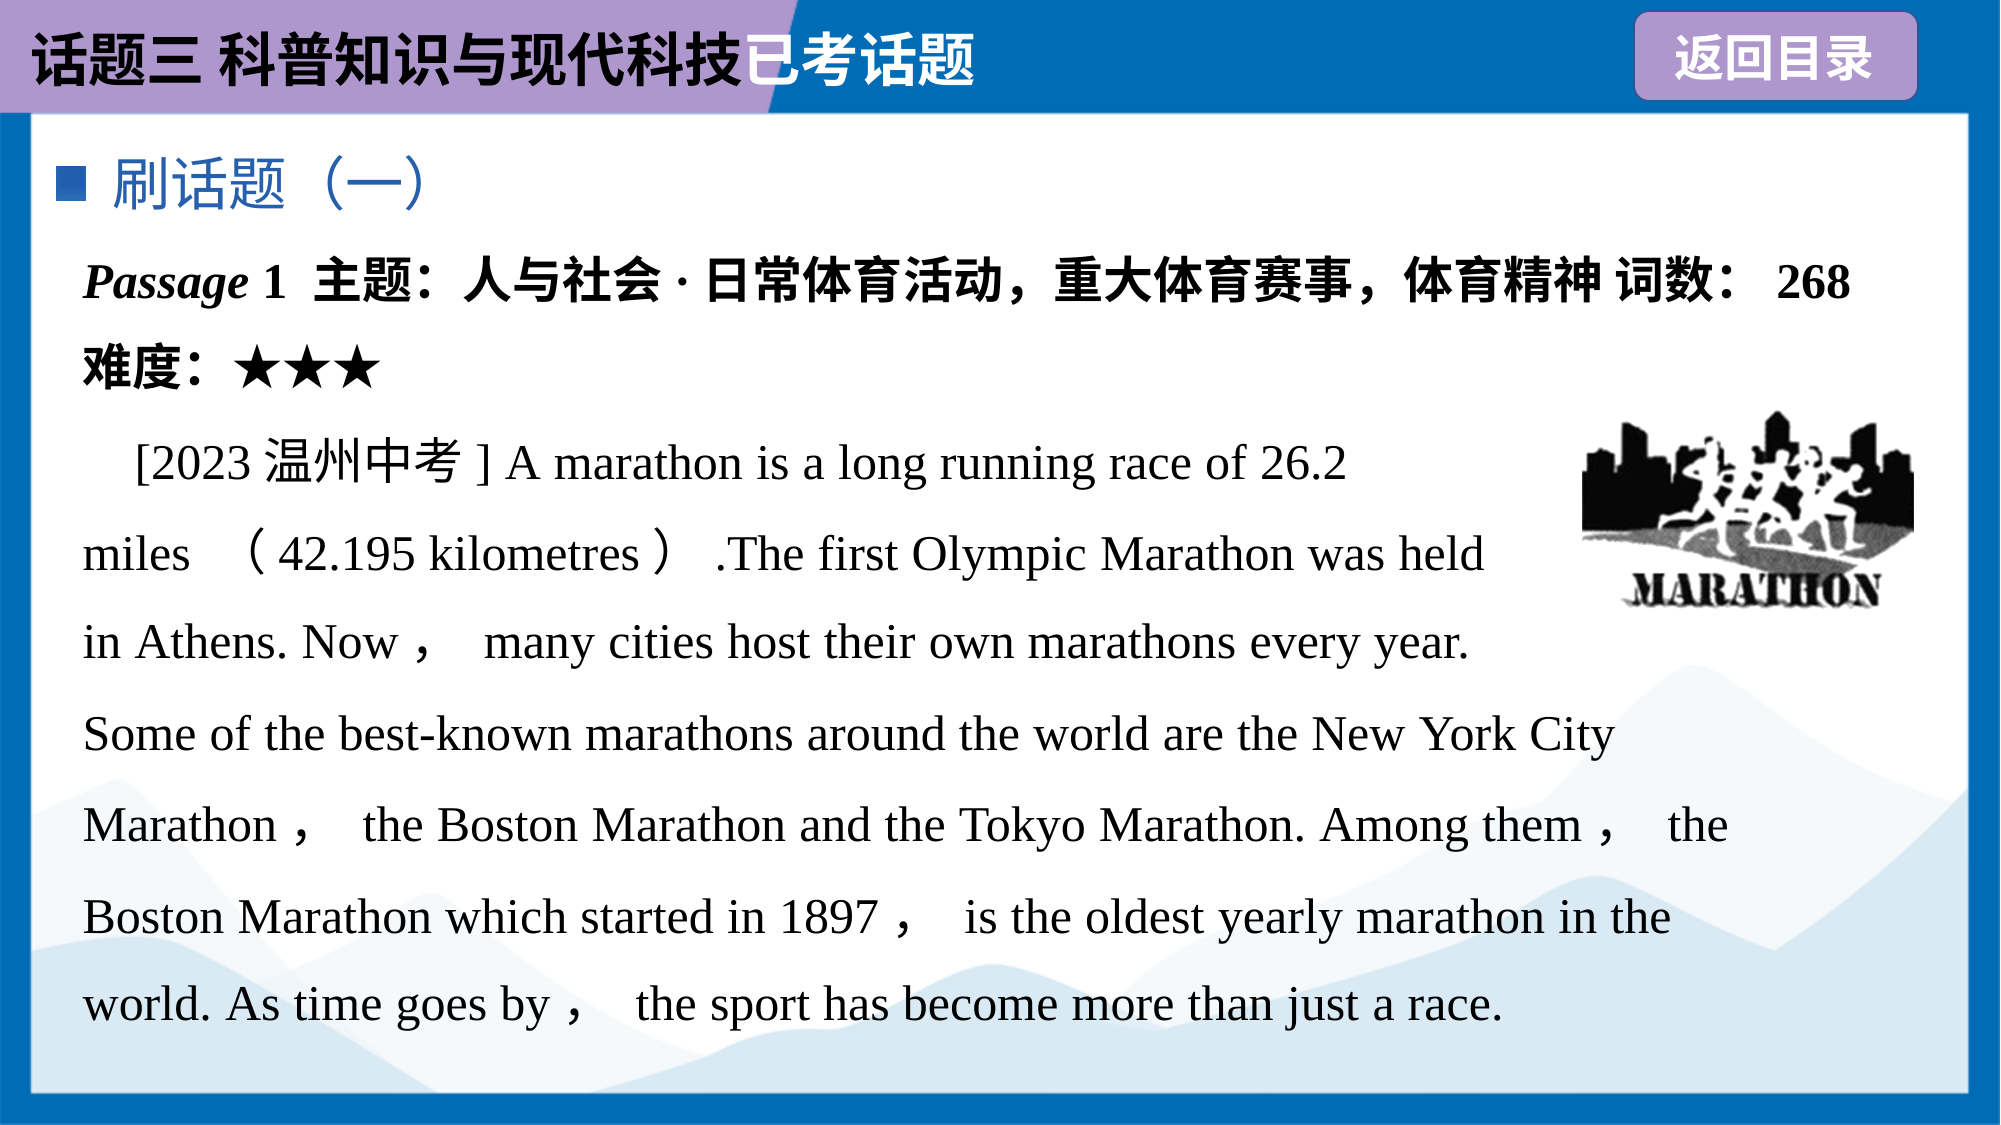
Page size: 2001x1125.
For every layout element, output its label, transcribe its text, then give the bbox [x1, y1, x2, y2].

text_box [2023温州中考] A marathon is a long running race of 26.2 miles （42.195 kilometres）.The first Olympic Marathon was held in Athens. Now， many cities host their own marathons every year. [82, 397, 1565, 659]
text_box Some of the best-known marathons around the world are the New York City Marathon， the Boston Marathon and the Tokyo Marathon. Among them， the Boston Marathon which started in 1897， is the oldest yearly marathon in the world. As time goes by， the sport has become more than just a race. [82, 668, 1918, 1022]
text_box Passage 1 主题：人与社会·日常体育活动，重大体育赛事，体育精神 词数：268 难度：★★★ [82, 216, 1917, 387]
picture [0, 0, 2000, 1125]
text_box 刷话题（一） [112, 146, 1917, 216]
